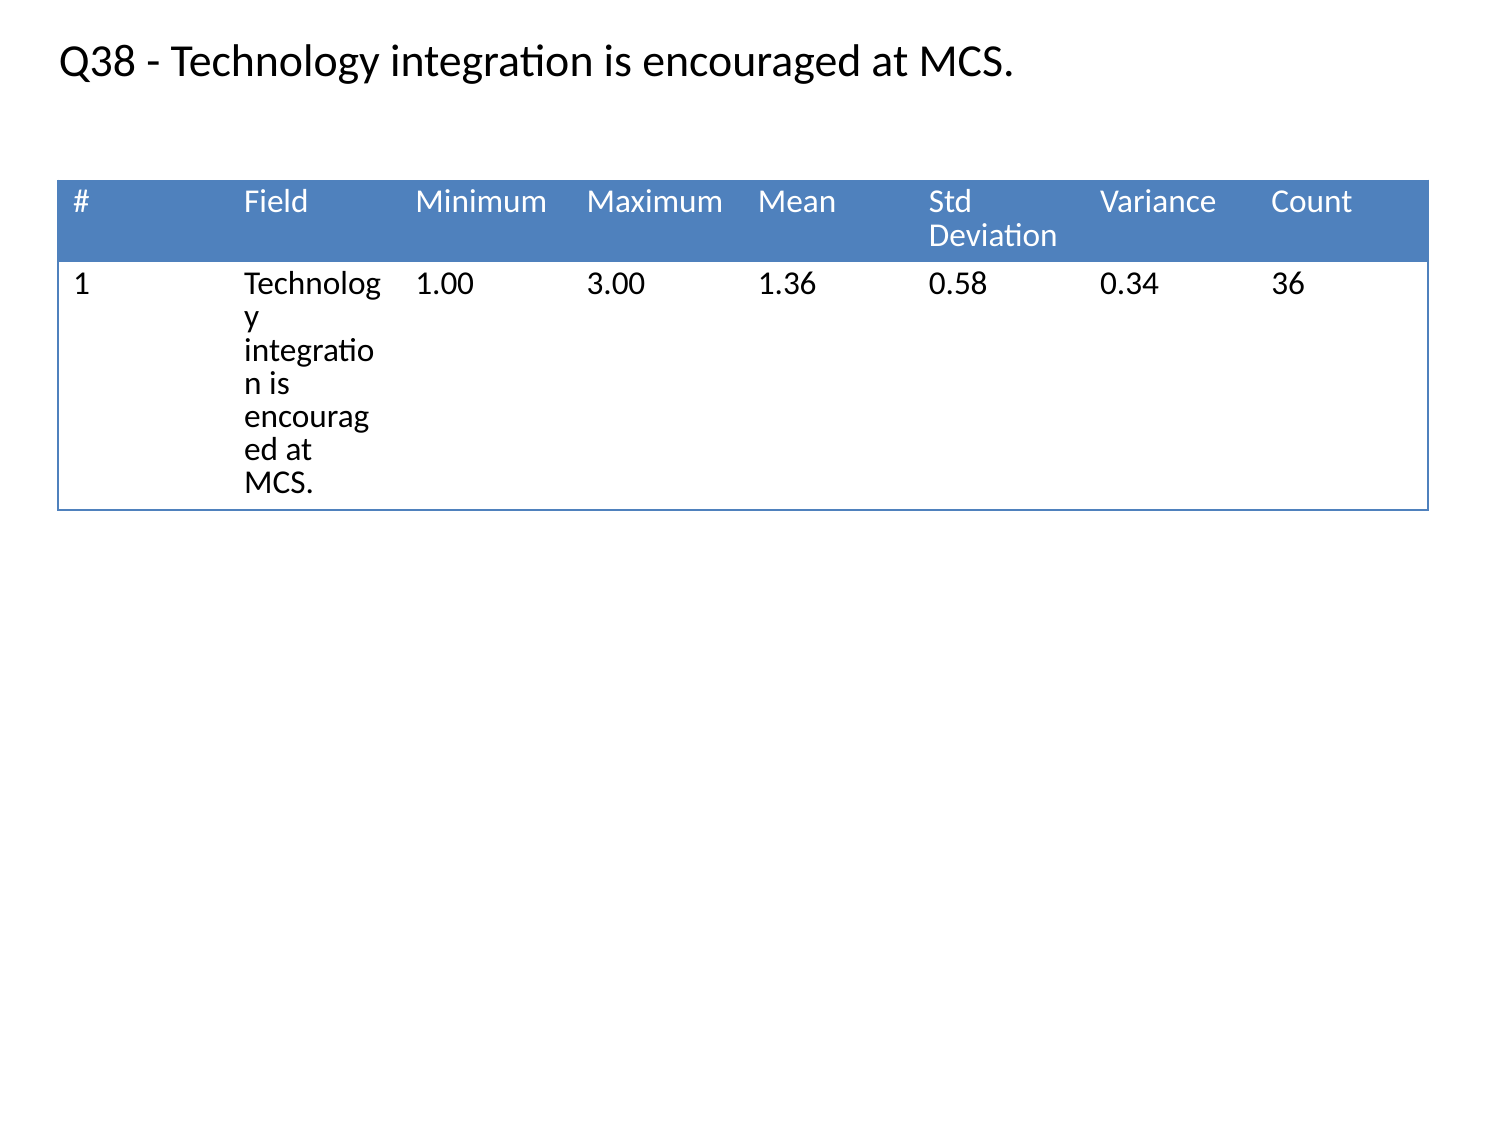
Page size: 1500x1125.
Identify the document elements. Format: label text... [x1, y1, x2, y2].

table_cell Technology integration is encouraged at MCS. [229, 262, 400, 509]
table_cell 0.58 [914, 262, 1085, 509]
text_box Q38 - Technology integration is encouraged at MCS. [44, 22, 1395, 84]
table_cell 1.00 [400, 262, 572, 509]
table_cell 0.34 [1085, 262, 1256, 509]
table_header Field [229, 181, 400, 262]
table_cell 3.00 [572, 262, 743, 509]
table_cell 1.36 [743, 262, 914, 509]
table_cell 1 [59, 262, 229, 509]
table_header Variance [1085, 181, 1256, 262]
table_cell 36 [1256, 262, 1427, 509]
table_header Std Deviation [914, 181, 1085, 262]
table_header Count [1256, 181, 1427, 262]
table_header Maximum [572, 181, 743, 262]
table_header Minimum [400, 181, 572, 262]
table_header Mean [743, 181, 914, 262]
table_header # [59, 181, 229, 262]
